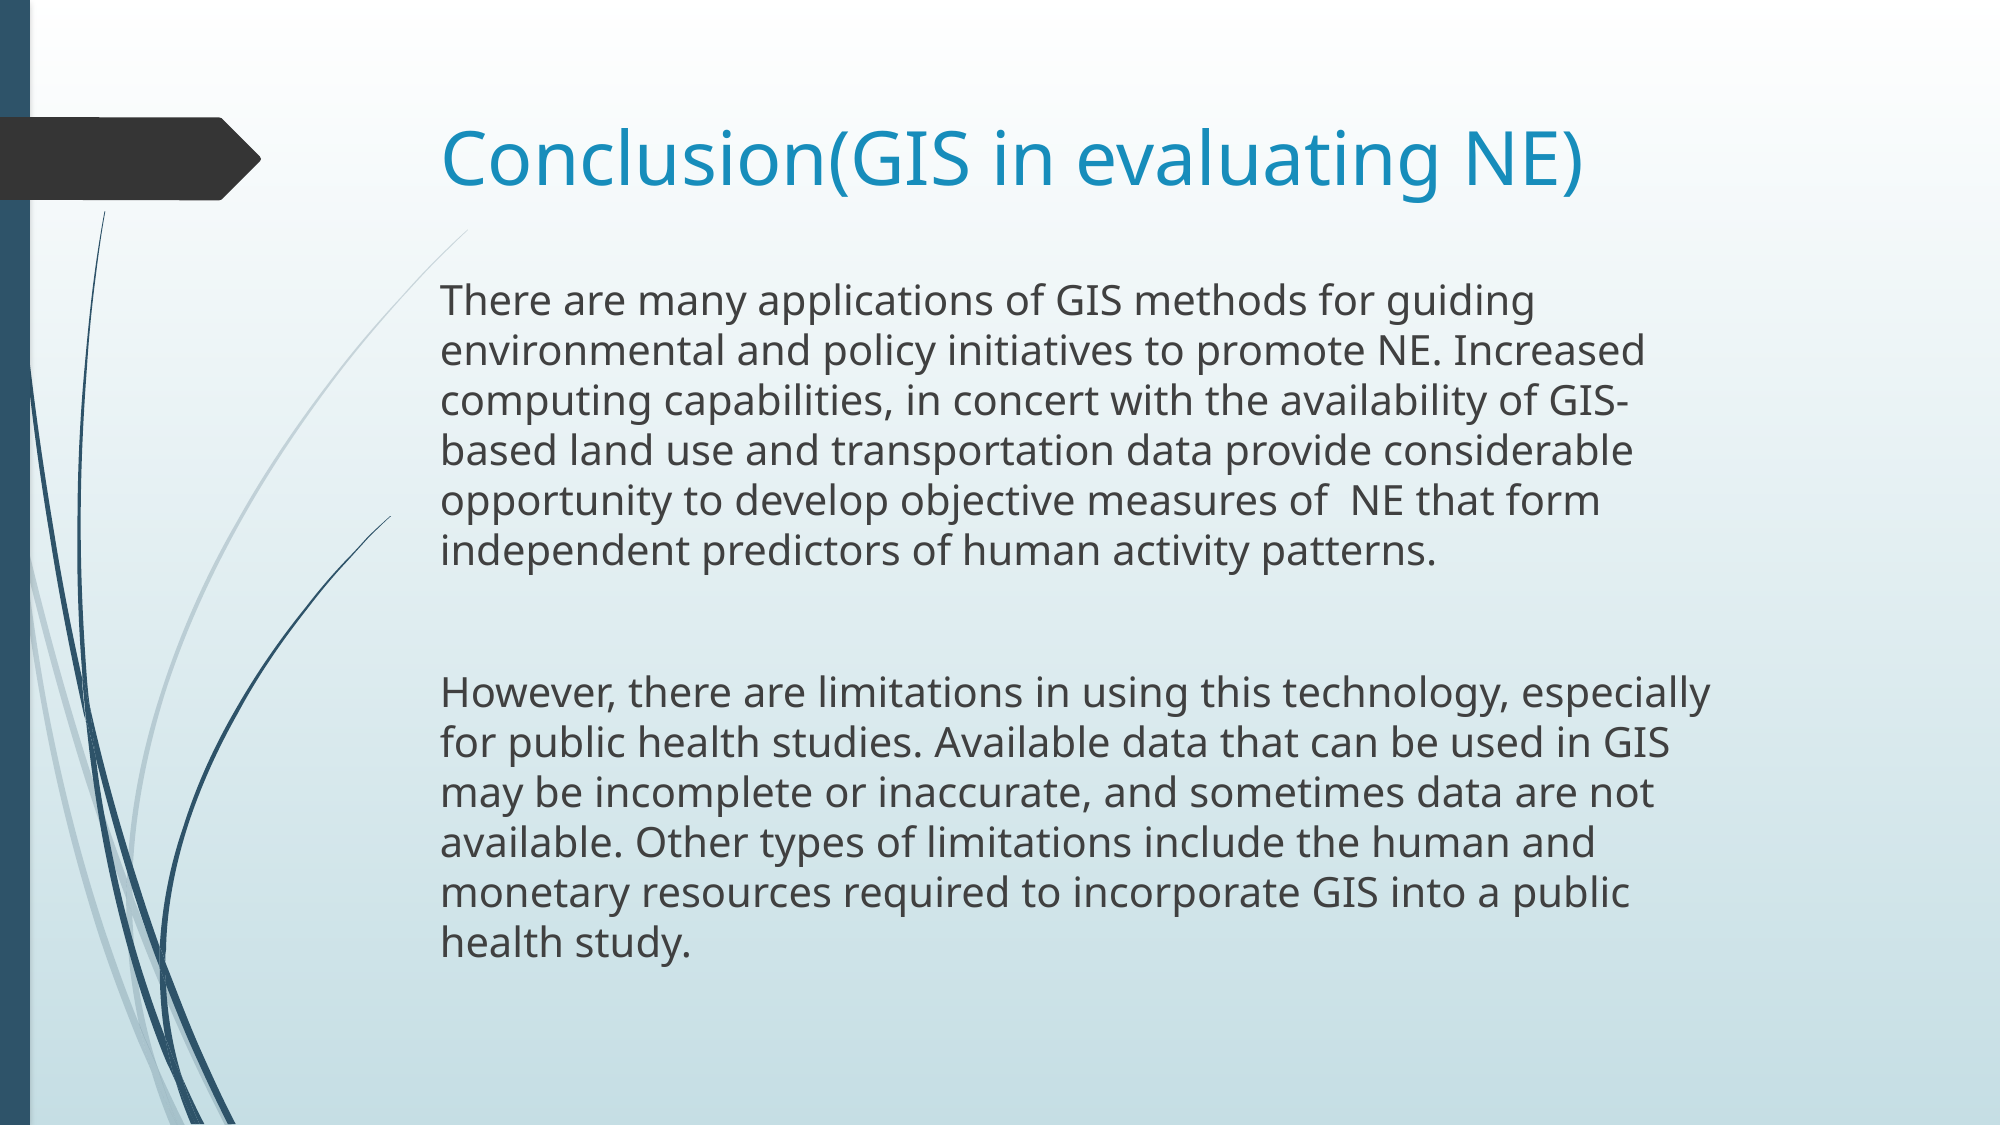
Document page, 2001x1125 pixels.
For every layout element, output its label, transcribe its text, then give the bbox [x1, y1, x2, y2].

title Conclusion(GIS in evaluating NE) [425, 102, 1888, 313]
list There are many applications of GIS methods for guiding environmental and policy initiatives to promote NE. Increased computing capabilities, in concert with the availability of GIS-based land use and transportation data provide considerable opportunity to develop objective measures of NE that form independent predictors of human activity patterns. However, there are limitations in using this technology, especially for public health studies. Available data that can be used in GIS may be incomplete or inaccurate, and sometimes data are not available. Other types of limitations include the human and monetary resources required to incorporate GIS into a public health study. [424, 265, 1732, 1057]
